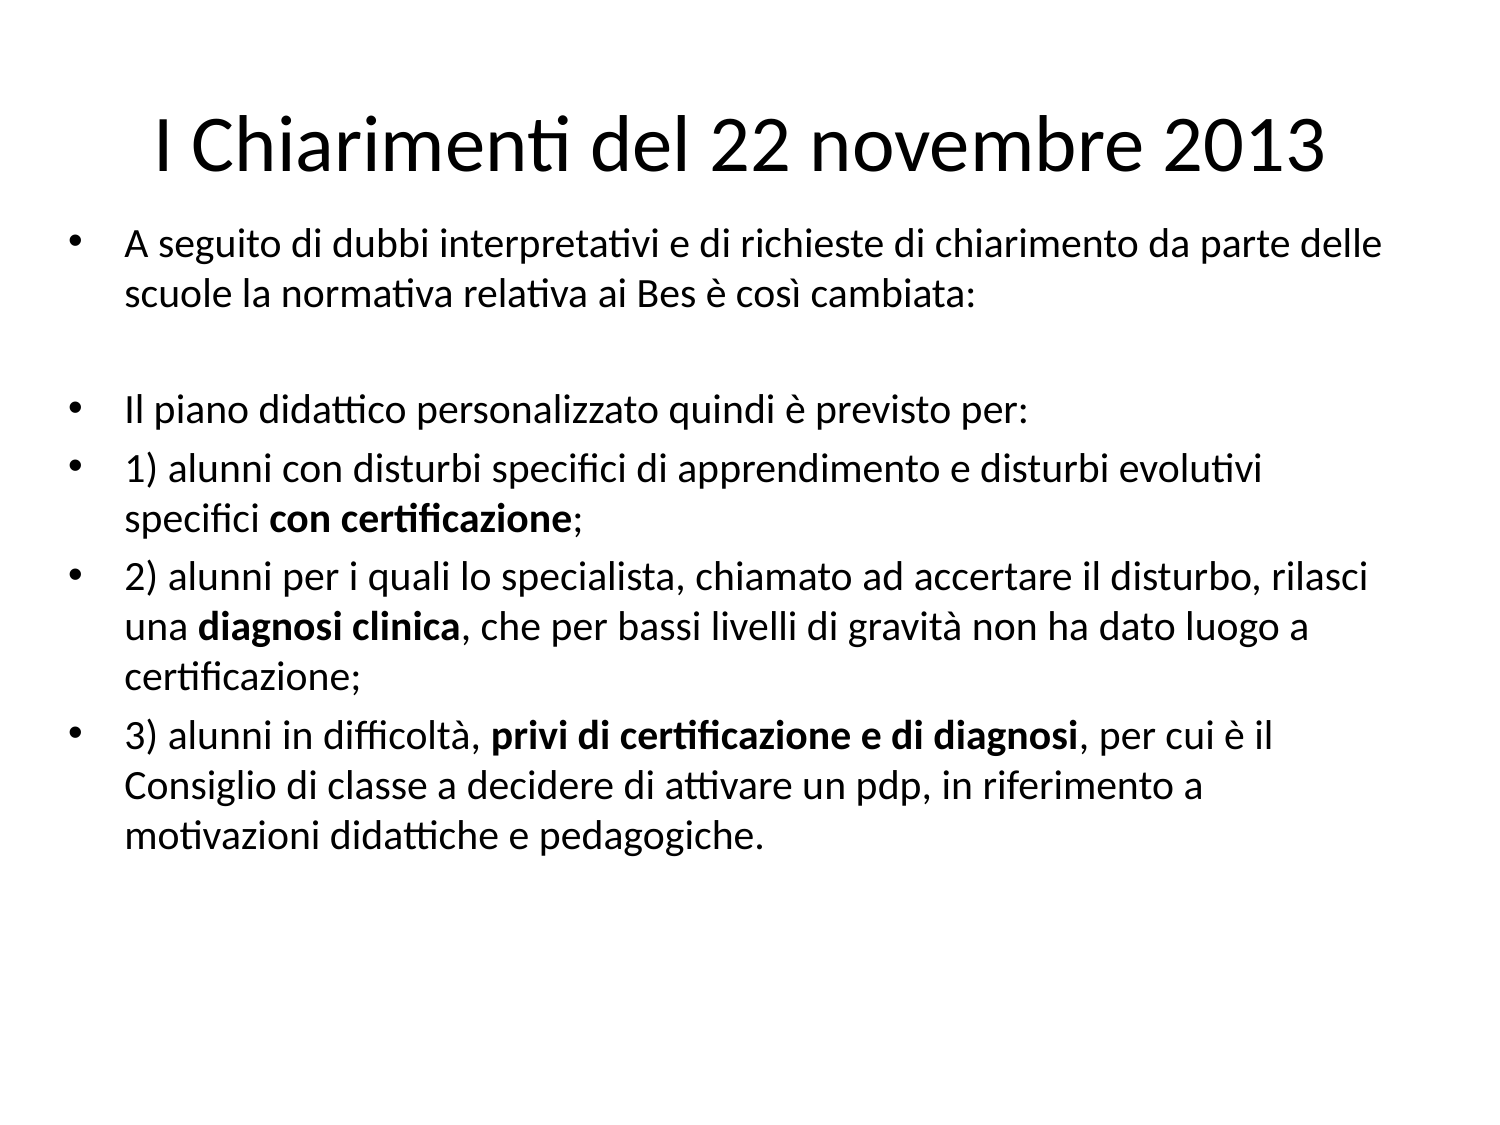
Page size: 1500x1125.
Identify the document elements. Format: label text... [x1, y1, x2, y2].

list A seguito di dubbi interpretativi e di richieste di chiarimento da parte delle scuole la normativa relativa ai Bes è così cambiata: Il piano didattico personalizzato quindi è previsto per: 1) alunni con disturbi specifici di apprendimento e disturbi evolutivi specifici con certificazione; 2) alunni per i quali lo specialista, chiamato ad accertare il disturbo, rilasci una diagnosi clinica, che per bassi livelli di gravità non ha dato luogo a certificazione; 3) alunni in difficoltà, privi di certificazione e di diagnosi, per cui è il Consiglio di classe a decidere di attivare un pdp, in riferimento a motivazioni didattiche e pedagogiche. [53, 208, 1404, 1094]
title I Chiarimenti del 22 novembre 2013 [75, 45, 1425, 233]
